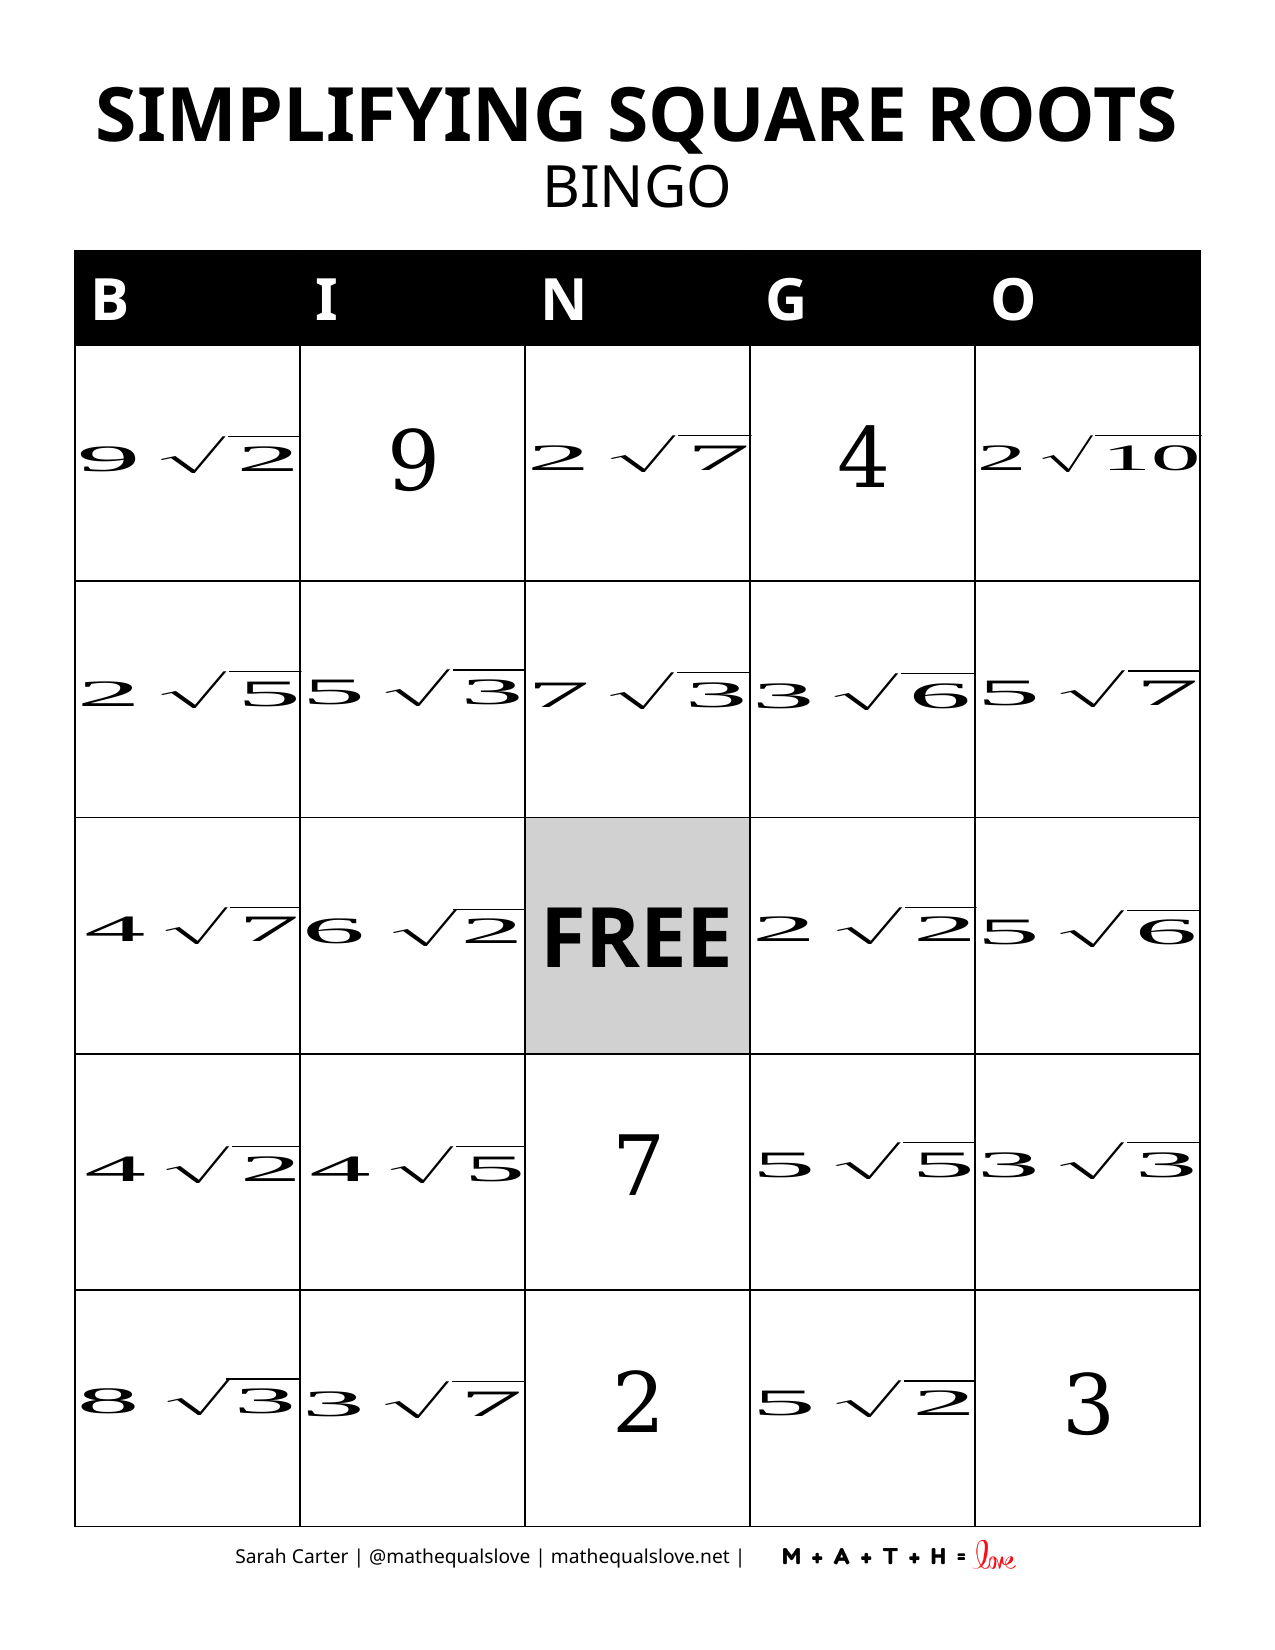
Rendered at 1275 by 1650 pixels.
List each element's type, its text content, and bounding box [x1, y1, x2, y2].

text_box SIMPLIFYING SQUARE ROOTS [74, 59, 1200, 165]
table_header G [751, 251, 974, 344]
table_header I [301, 251, 524, 344]
table_cell [526, 582, 749, 817]
table_cell [976, 818, 1199, 1053]
table_cell [526, 1186, 749, 1289]
table_header N [526, 251, 749, 344]
table_cell [751, 478, 974, 580]
table_cell [751, 1291, 974, 1526]
table_cell [76, 1291, 299, 1526]
text_box 9 [300, 433, 528, 481]
table_cell [526, 1055, 749, 1138]
table_header O [976, 251, 1199, 344]
table_cell [526, 1291, 749, 1375]
text_box BINGO [74, 165, 1200, 226]
text_box 3 [975, 1377, 1203, 1425]
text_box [220, 1535, 1055, 1576]
table_cell [976, 582, 1199, 817]
table_cell [526, 1423, 749, 1526]
table_cell [751, 1055, 974, 1289]
table_cell [976, 1425, 1199, 1526]
table_cell [301, 346, 524, 433]
table_cell [976, 346, 1199, 580]
table_cell FREE [526, 818, 749, 1053]
table_cell [301, 582, 524, 817]
table_cell [301, 1055, 524, 1289]
table_cell [301, 818, 524, 1053]
table_cell [976, 1055, 1199, 1289]
table_cell [301, 481, 524, 580]
text_box 7 [525, 1138, 753, 1186]
table_cell [76, 1055, 299, 1289]
text_box 4 [750, 430, 978, 478]
table_cell [76, 582, 299, 817]
table_cell [751, 346, 974, 430]
table_cell [976, 1291, 1199, 1377]
table_cell [751, 582, 974, 817]
table_cell [751, 818, 974, 1053]
table_cell [76, 818, 299, 1053]
table_cell [76, 346, 299, 580]
table_cell [301, 1291, 524, 1526]
table_header B [76, 251, 299, 344]
text_box 2 [525, 1375, 753, 1423]
table_cell [526, 346, 749, 580]
